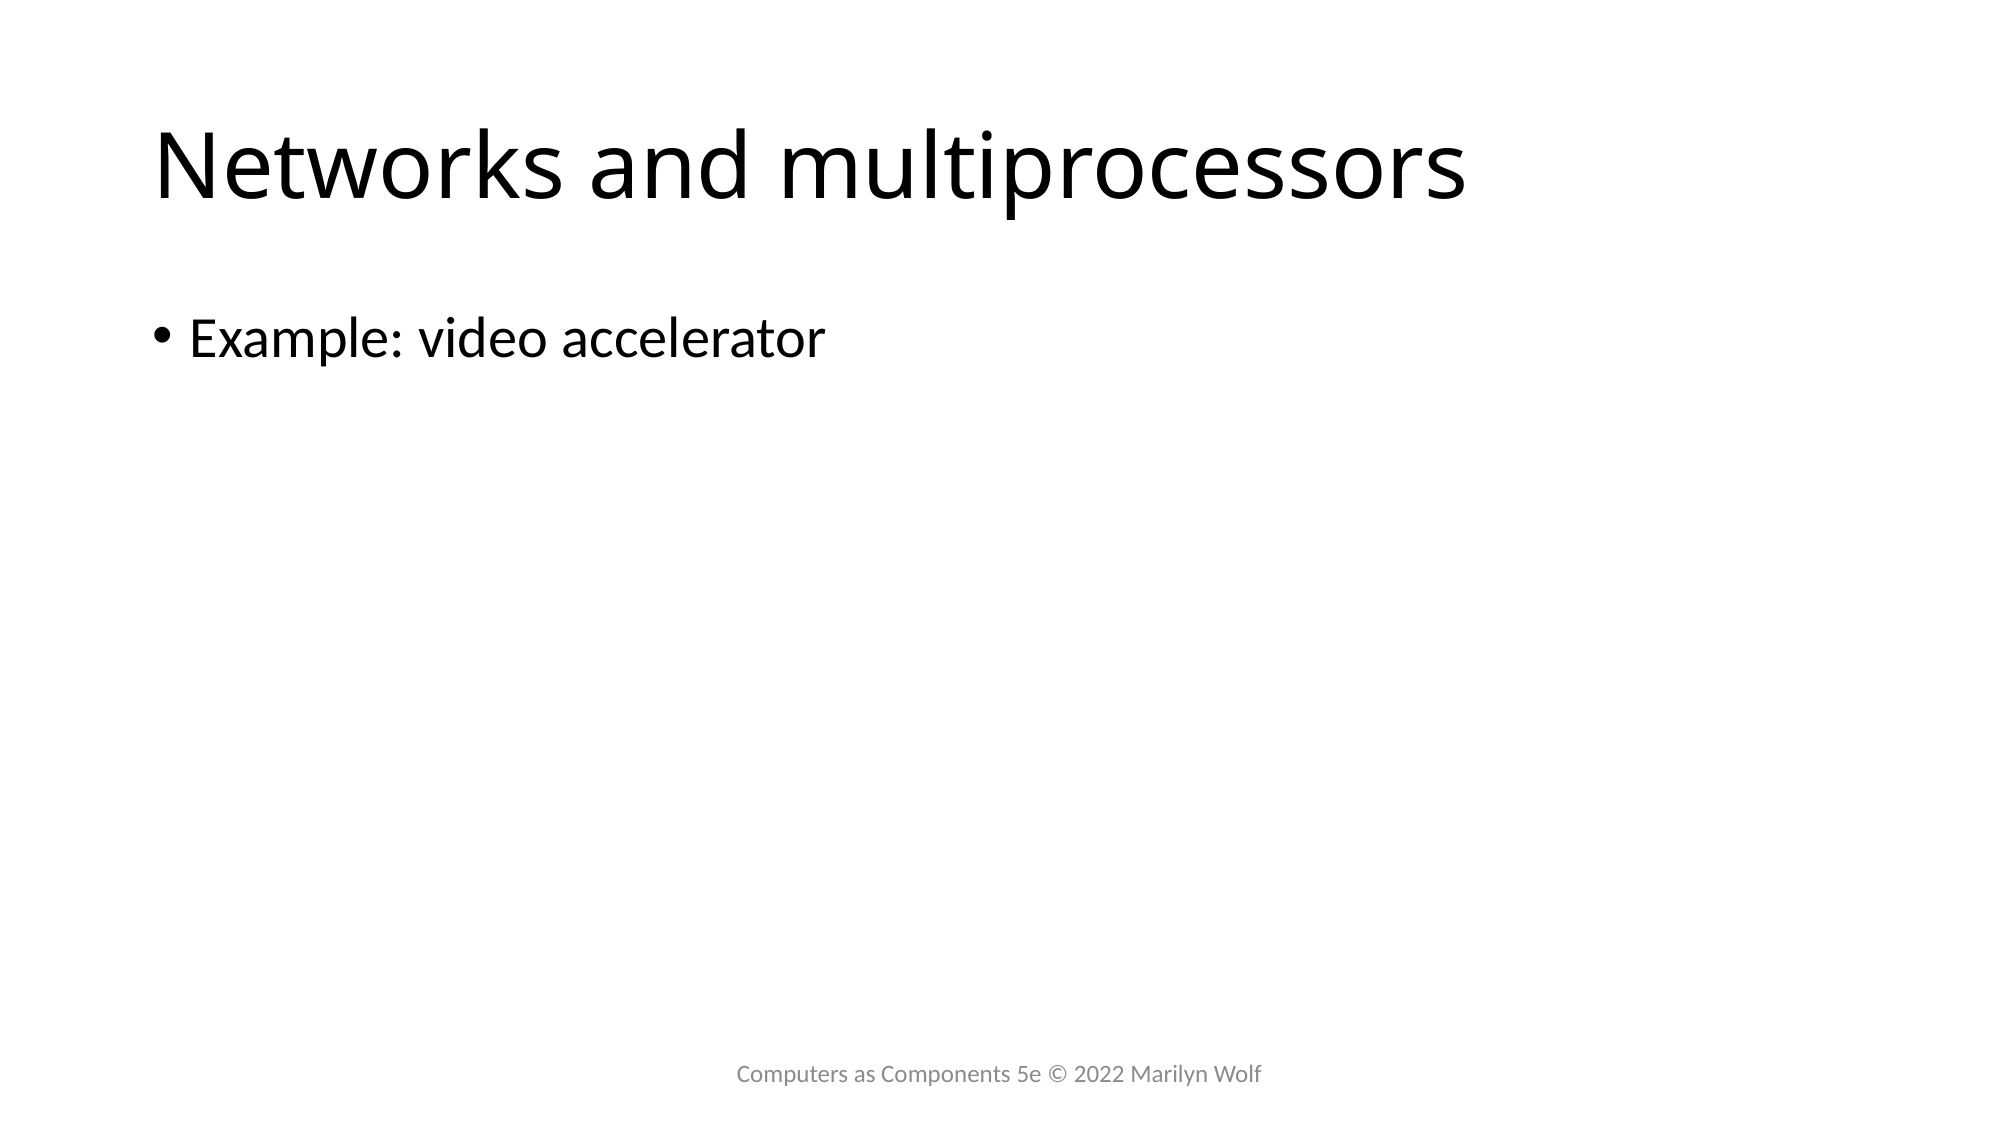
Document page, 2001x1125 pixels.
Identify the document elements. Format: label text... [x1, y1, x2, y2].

footer Computers as Components 5e © 2022 Marilyn Wolf [662, 1042, 1338, 1103]
list Example: video accelerator [137, 299, 1863, 1014]
title Networks and multiprocessors [137, 59, 1863, 278]
